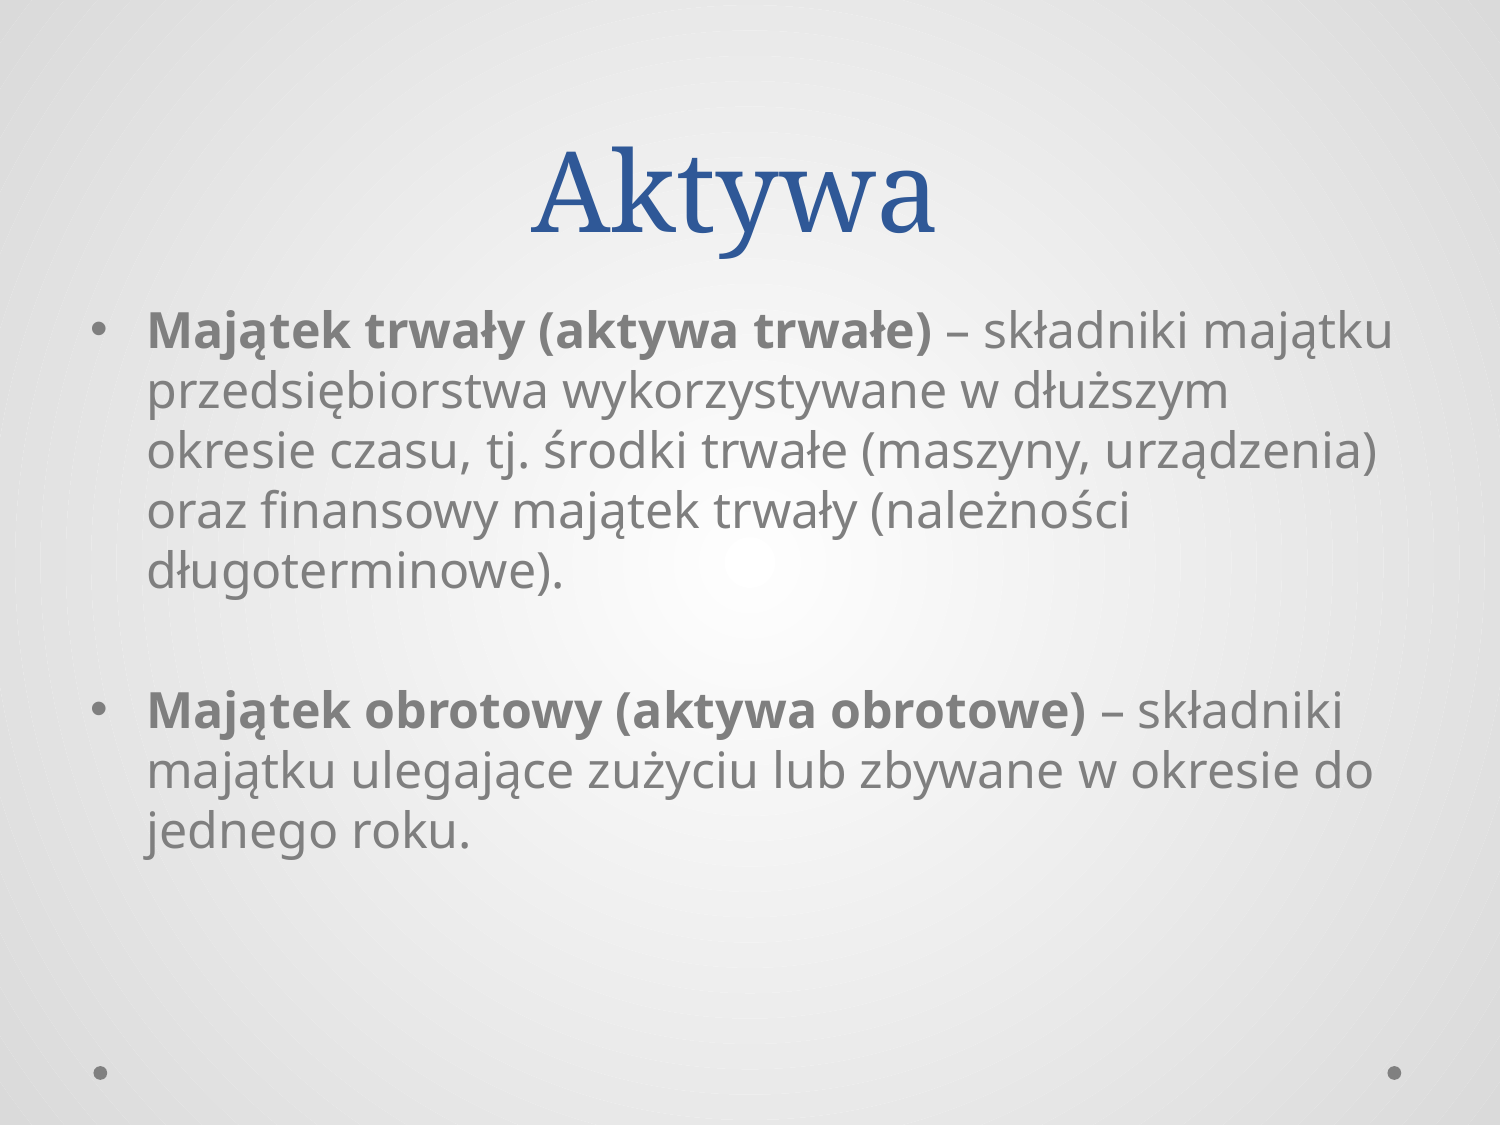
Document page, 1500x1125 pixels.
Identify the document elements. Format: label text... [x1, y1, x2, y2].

title Aktywa [75, 0, 1425, 263]
list Majątek trwały (aktywa trwałe) – składniki majątku przedsiębiorstwa wykorzystywane w dłuższym okresie czasu, tj. środki trwałe (maszyny, urządzenia) oraz finansowy majątek trwały (należności długoterminowe). Majątek obrotowy (aktywa obrotowe) – składniki majątku ulegające zużyciu lub zbywane w okresie do jednego roku. [74, 290, 1426, 1006]
